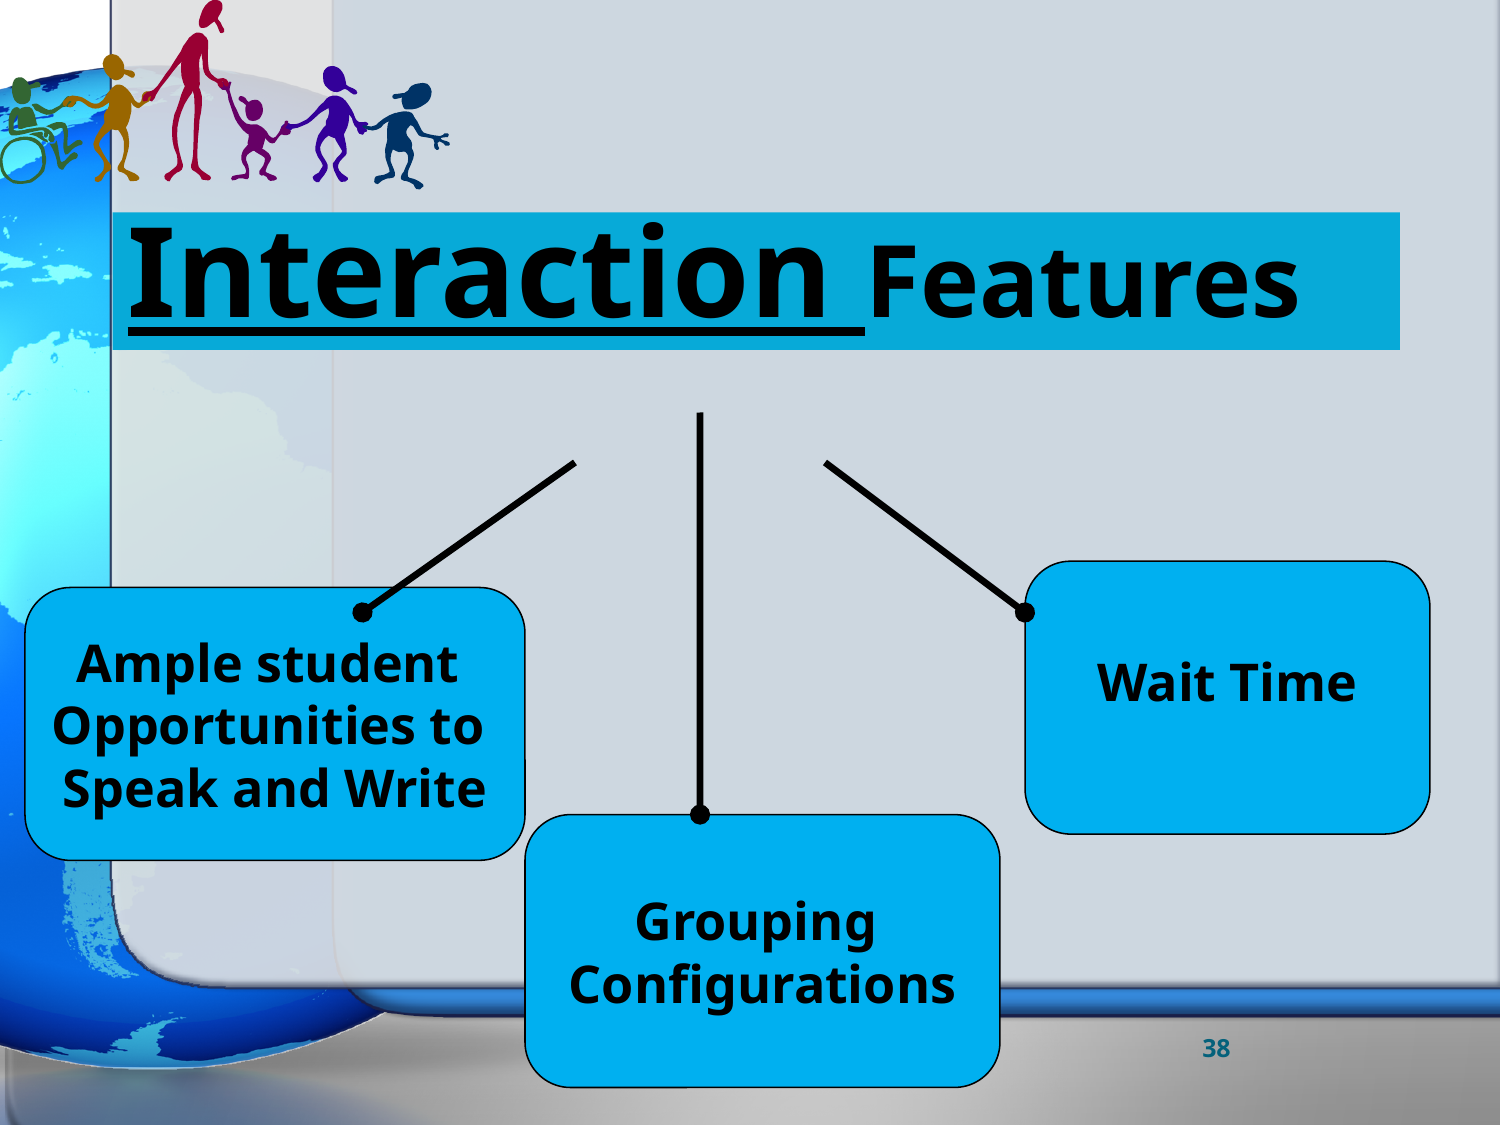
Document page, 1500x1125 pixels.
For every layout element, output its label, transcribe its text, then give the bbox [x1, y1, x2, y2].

subtitle [701, 500, 1413, 1088]
text_box [824, 462, 1032, 619]
picture [0, 0, 451, 190]
title Interaction Features [112, 212, 1400, 350]
picture [0, 0, 1500, 1125]
text_box Wait Time [1025, 561, 1430, 835]
slide_number 38 [1187, 1025, 1500, 1100]
text_box Grouping Configurations [525, 814, 1000, 1088]
text_box Ample student Opportunities to Speak and Write [24, 587, 526, 861]
text_box [356, 462, 576, 619]
subtitle [62, 500, 699, 1088]
text_box [693, 412, 707, 821]
